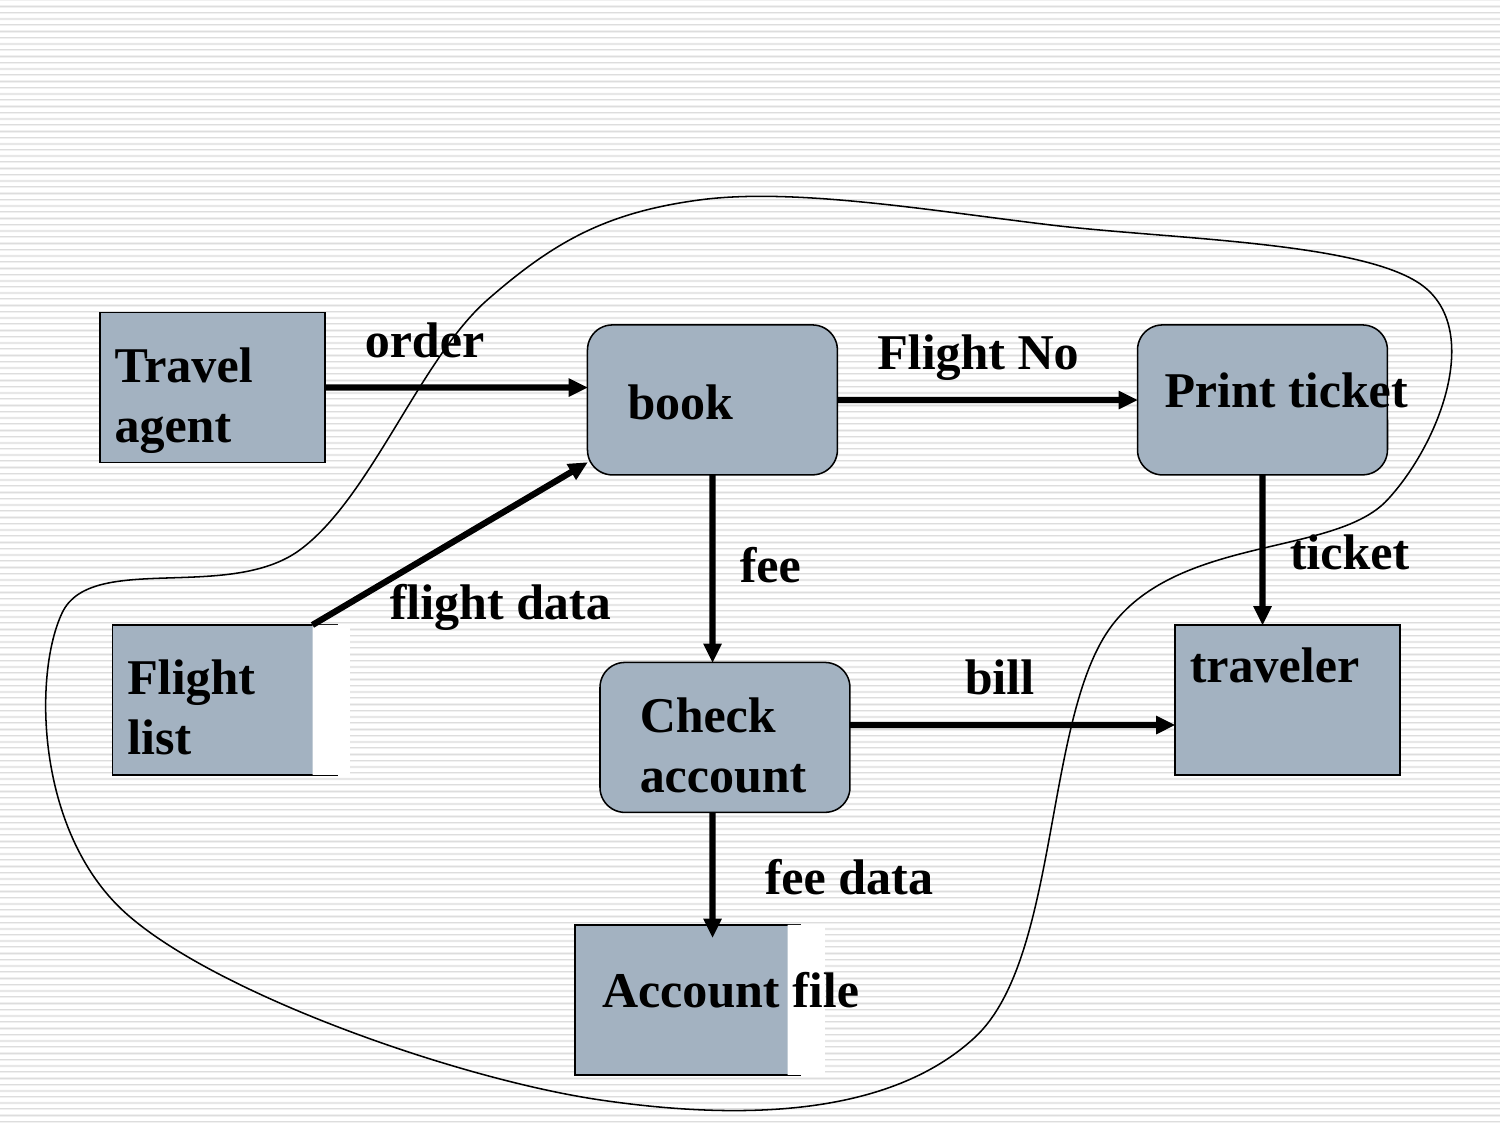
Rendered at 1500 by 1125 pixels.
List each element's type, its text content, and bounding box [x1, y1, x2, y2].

text_box Travel agent [99, 324, 313, 460]
picture [0, 0, 1500, 1125]
text_box [45, 196, 1452, 1111]
text_box traveler [1174, 624, 1400, 700]
text_box [99, 312, 325, 463]
text_box ticket [1275, 512, 1425, 588]
text_box [1174, 700, 1400, 775]
text_box order [350, 299, 487, 375]
text_box [1072, 718, 1175, 732]
text_box [1256, 549, 1269, 625]
